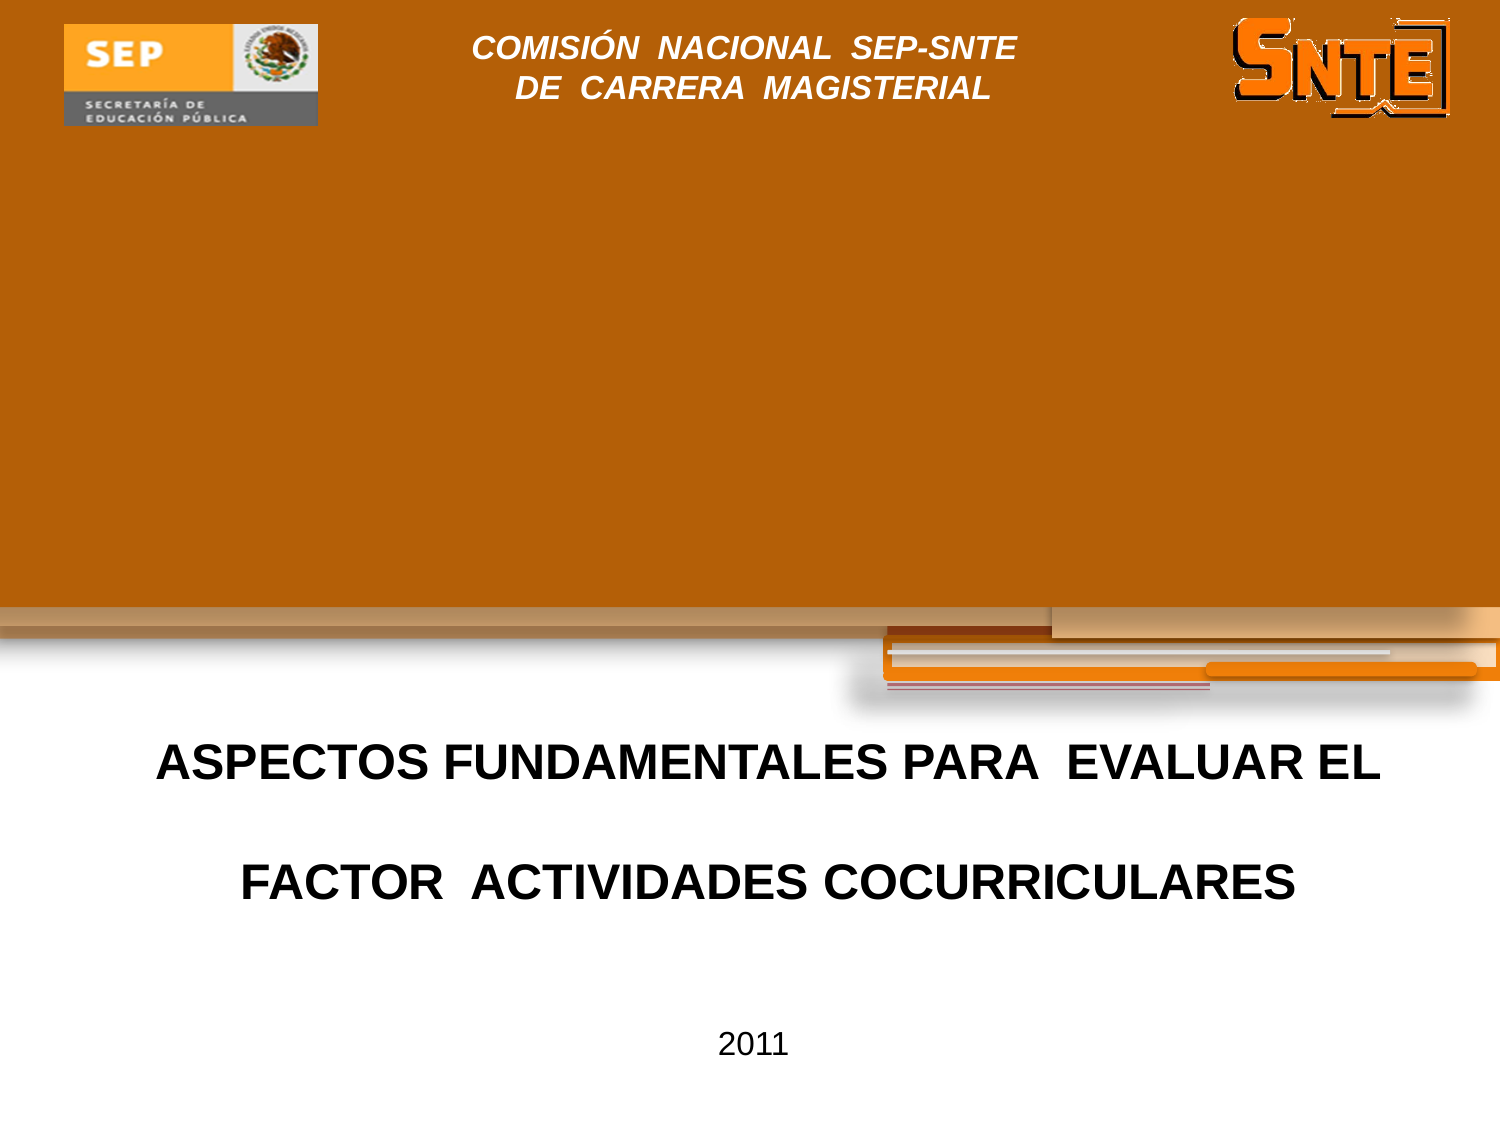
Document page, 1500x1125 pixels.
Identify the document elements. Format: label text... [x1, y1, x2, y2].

picture [1233, 114, 1450, 118]
text_box COMISIÓN NACIONAL SEP-SNTE DE CARRERA MAGISTERIAL [13, 18, 1495, 114]
picture [64, 114, 318, 126]
title ASPECTOS FUNDAMENTALES PARA EVALUAR EL FACTOR ACTIVIDADES COCURRICULARES [74, 727, 1463, 918]
text_box 2011 [703, 1014, 805, 1070]
